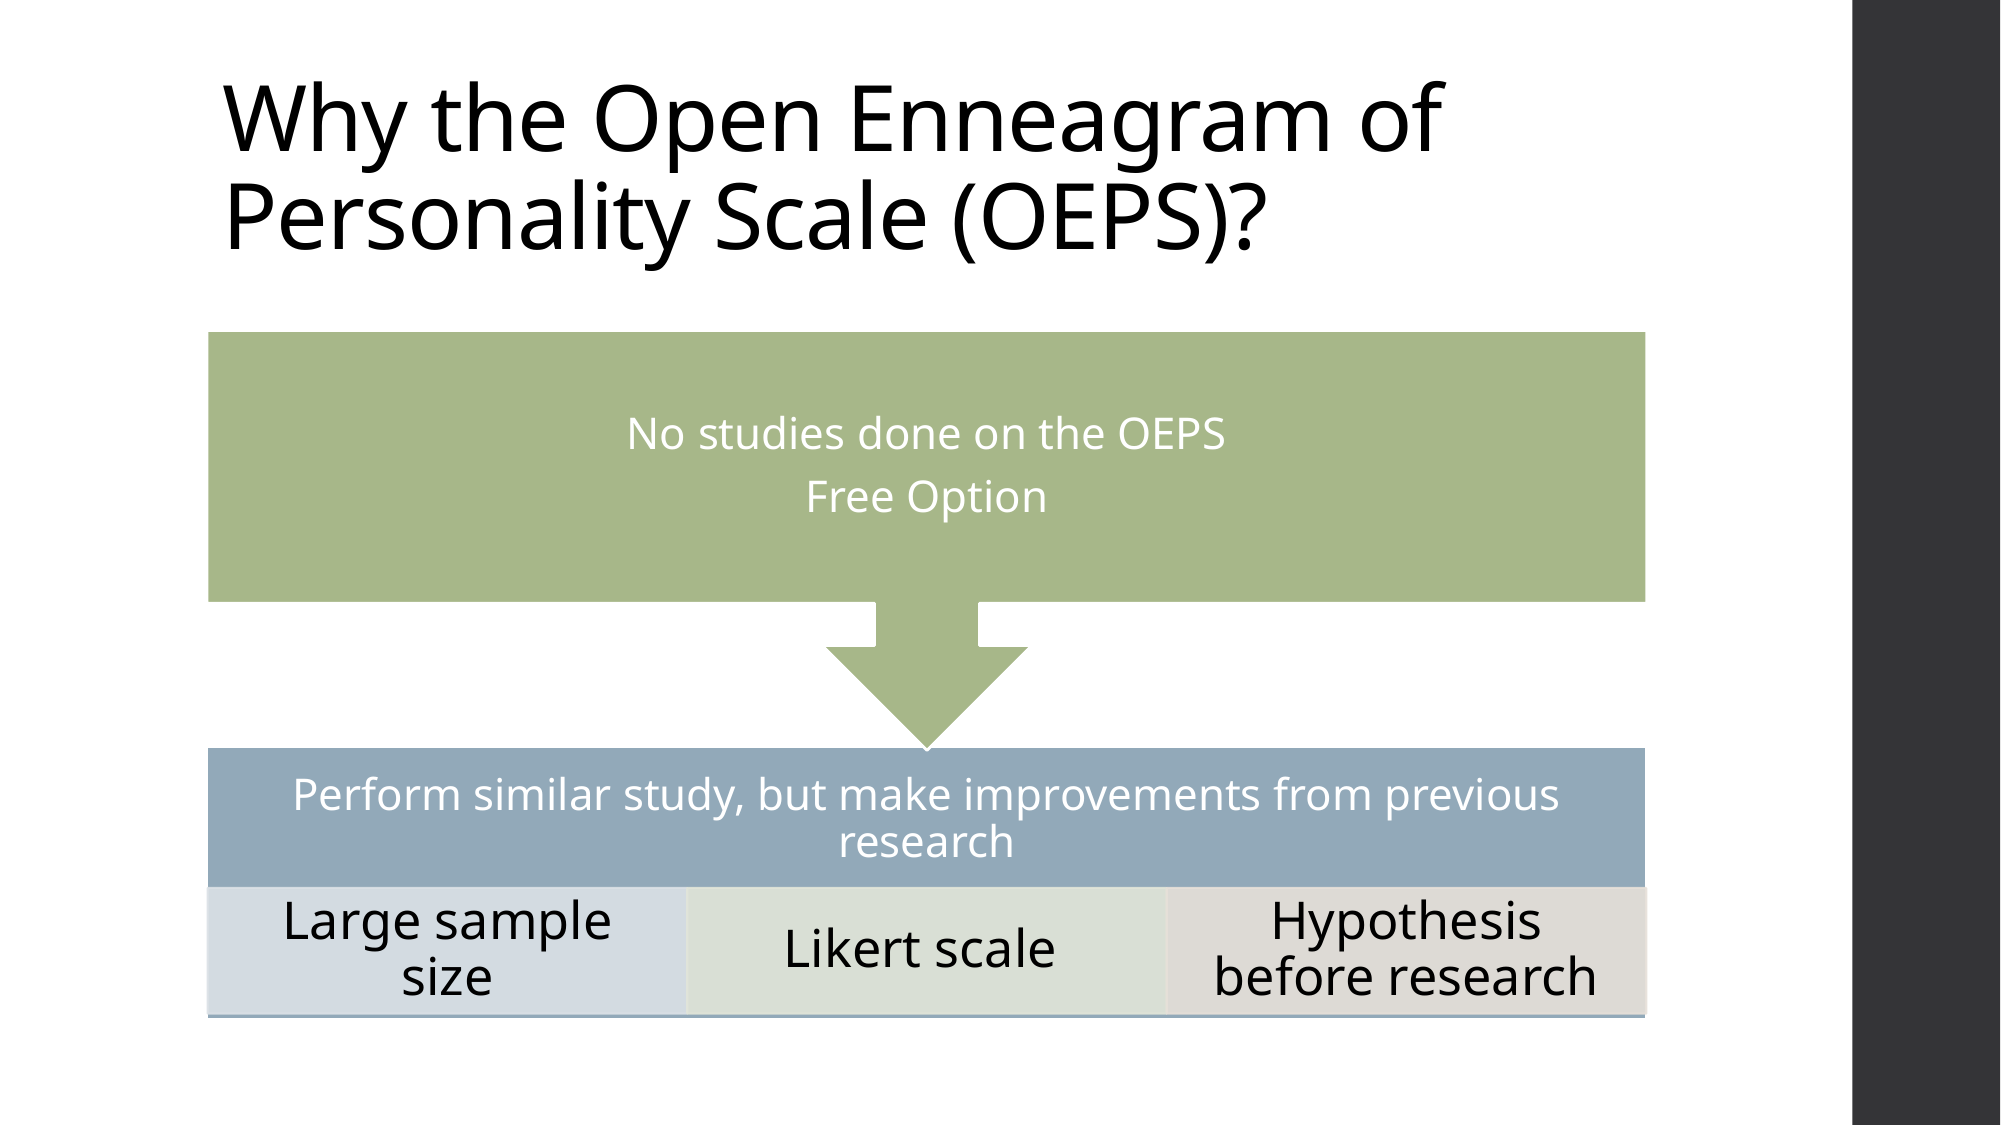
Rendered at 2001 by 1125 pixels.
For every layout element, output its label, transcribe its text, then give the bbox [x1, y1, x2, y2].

title Why the Open Enneagram of Personality Scale (OEPS)? [206, 60, 1797, 278]
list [206, 329, 1648, 1020]
